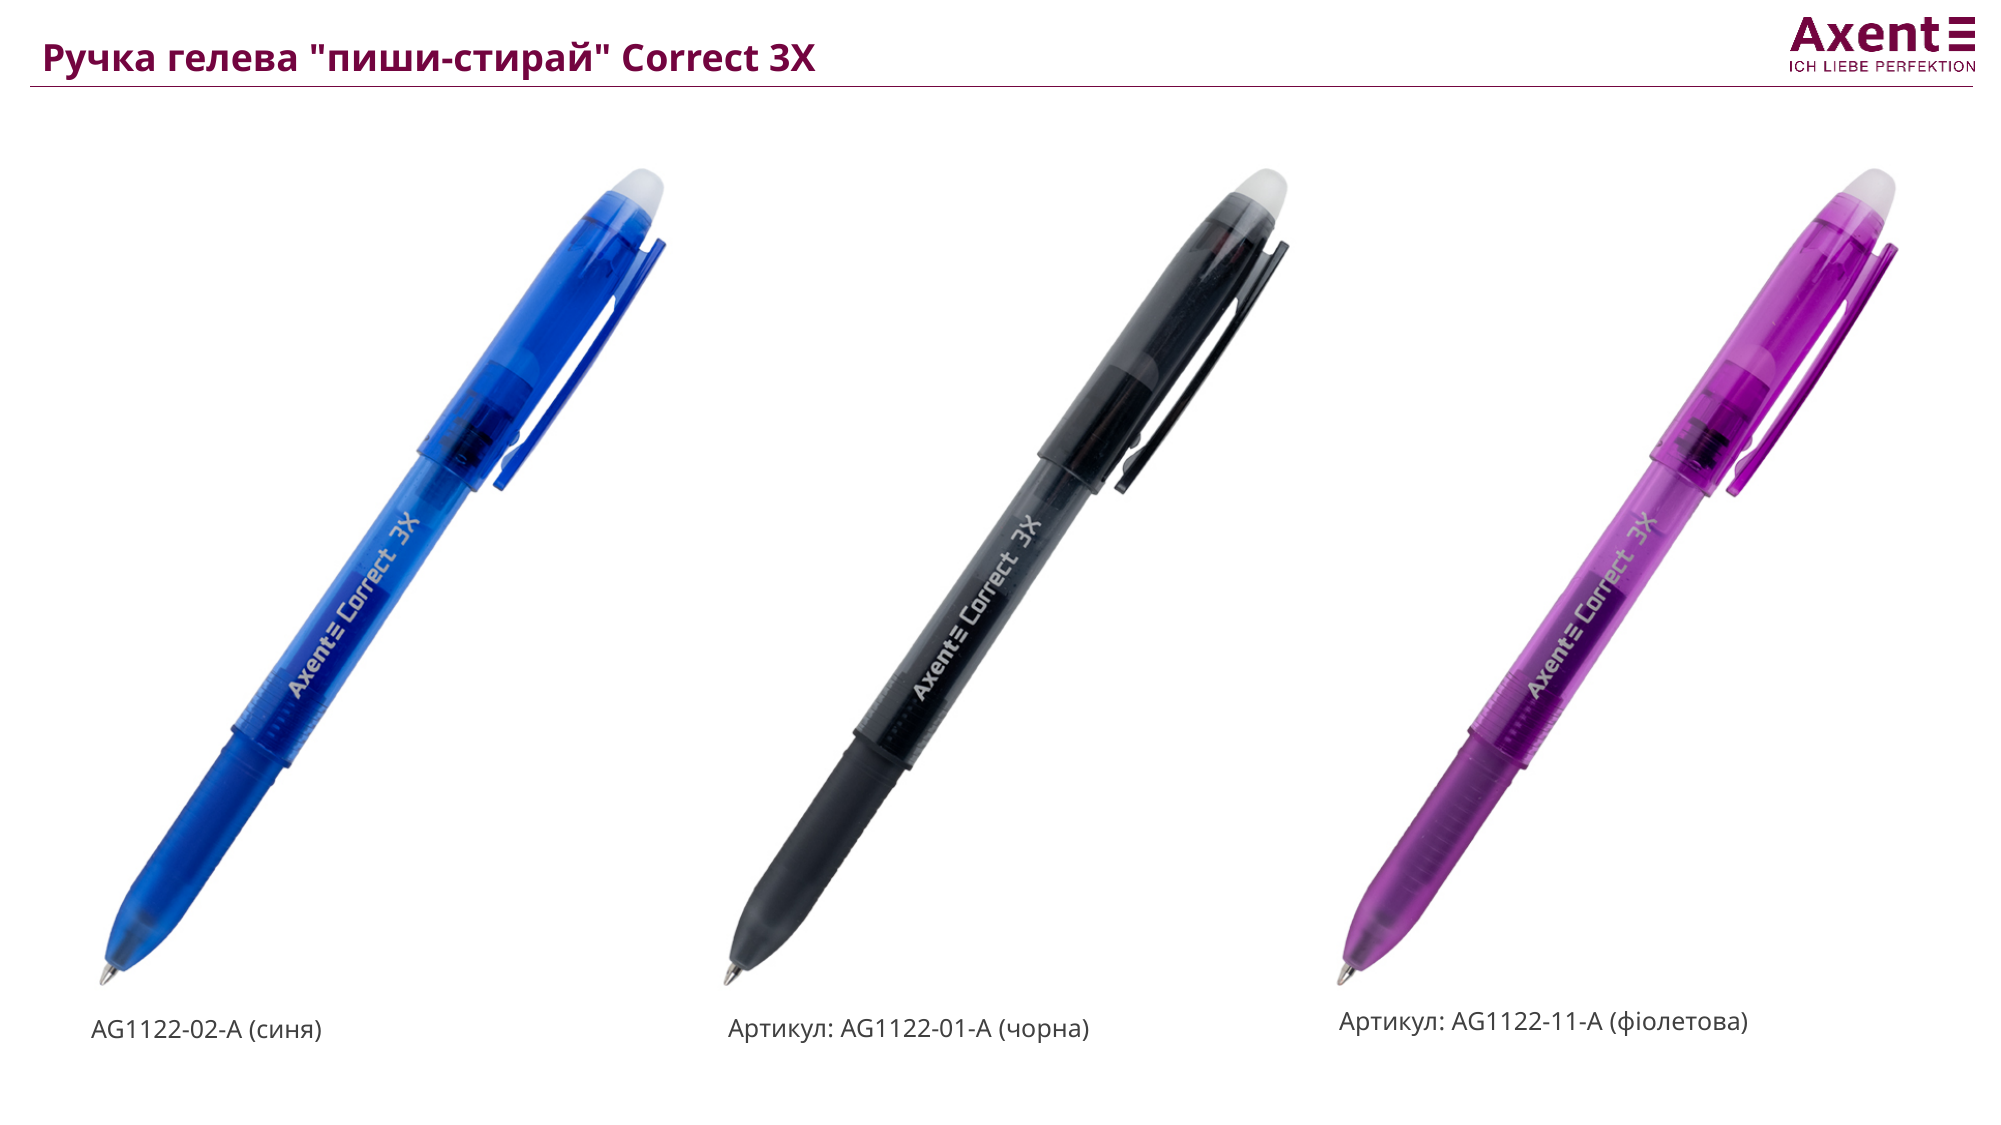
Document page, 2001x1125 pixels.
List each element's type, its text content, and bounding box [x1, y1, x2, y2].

text_box Артикул: AG1122-01-A (чорна) [713, 991, 1123, 1051]
text_box Артикул: AG1122-11-A (фіолетова) [1324, 983, 1804, 1043]
picture [707, 163, 1305, 991]
text_box AG1122-02-A (синя) [76, 991, 356, 1052]
text_box Ручка гелева "пиши-стирай" Correct 3Х [27, 4, 1812, 87]
picture [1790, 17, 1975, 73]
picture [76, 163, 685, 991]
picture [1328, 163, 1904, 991]
